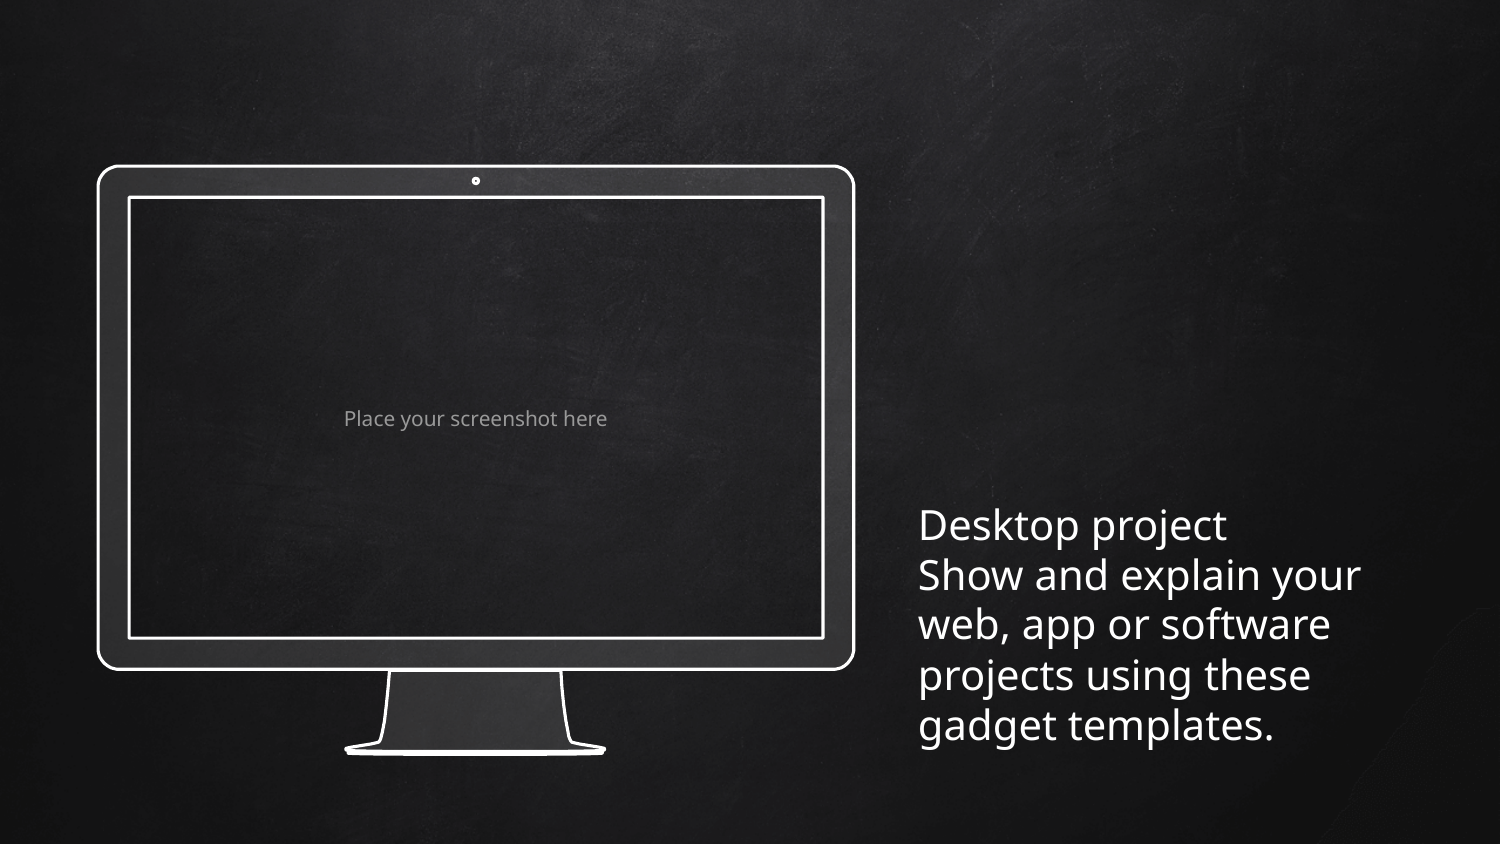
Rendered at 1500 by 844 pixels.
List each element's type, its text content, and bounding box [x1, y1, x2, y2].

list Desktop project Show and explain your web, app or software projects using these gadget templates. [902, 420, 1379, 764]
text_box [98, 166, 854, 755]
picture [0, 0, 1500, 844]
text_box Place your screenshot here [129, 197, 822, 640]
